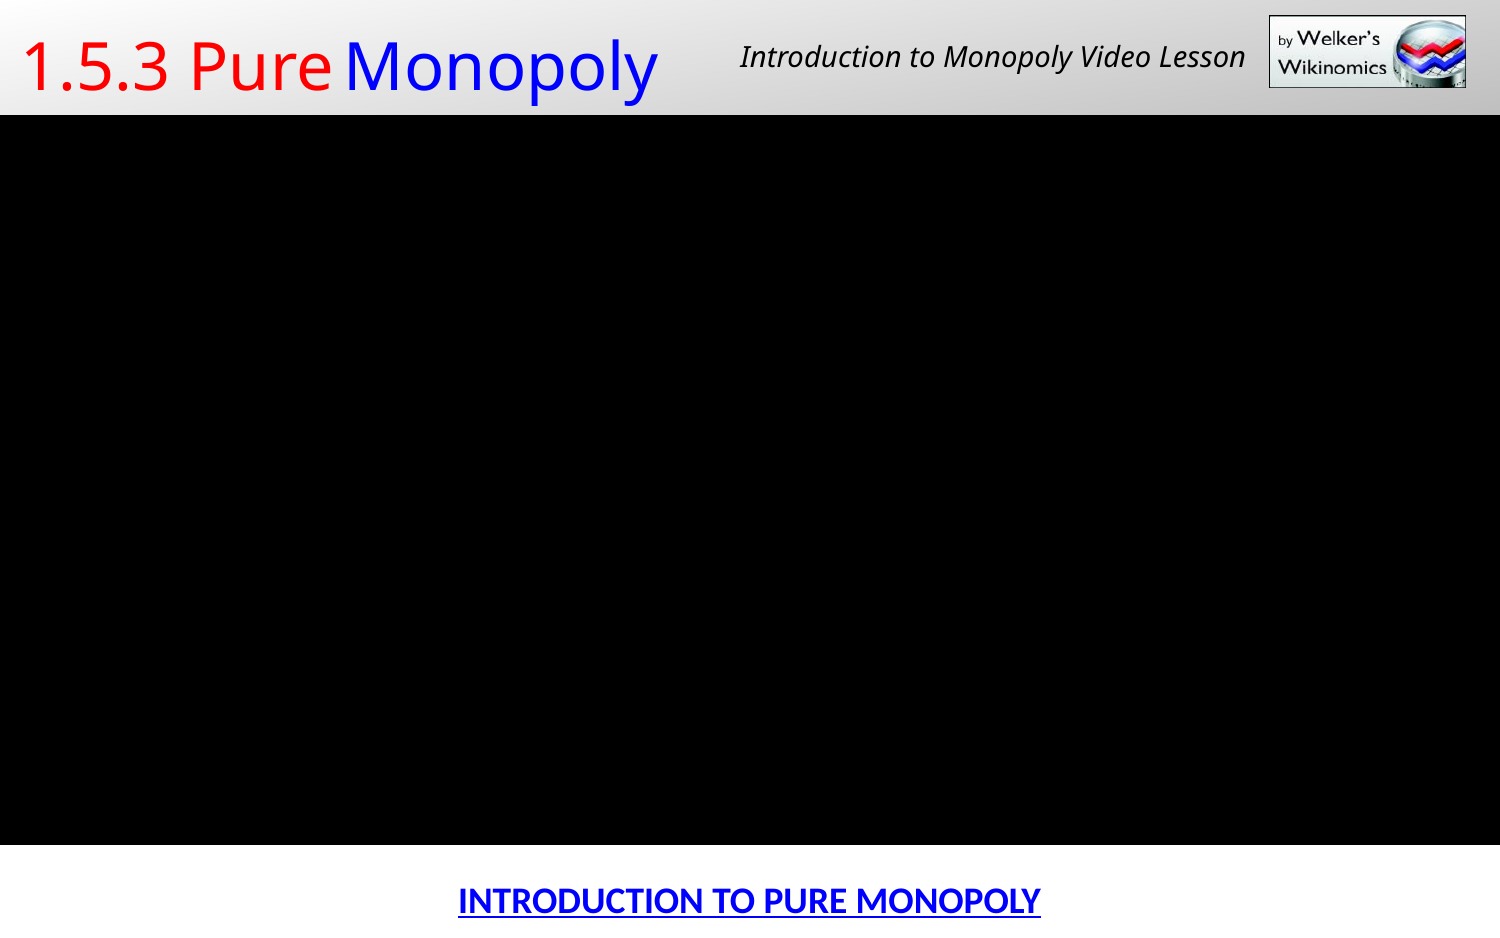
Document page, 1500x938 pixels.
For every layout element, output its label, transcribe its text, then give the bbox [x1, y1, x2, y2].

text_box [0, 0, 1500, 113]
text_box INTRODUCTION TO PURE MONOPOLY [443, 868, 1057, 929]
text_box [0, 114, 1500, 846]
